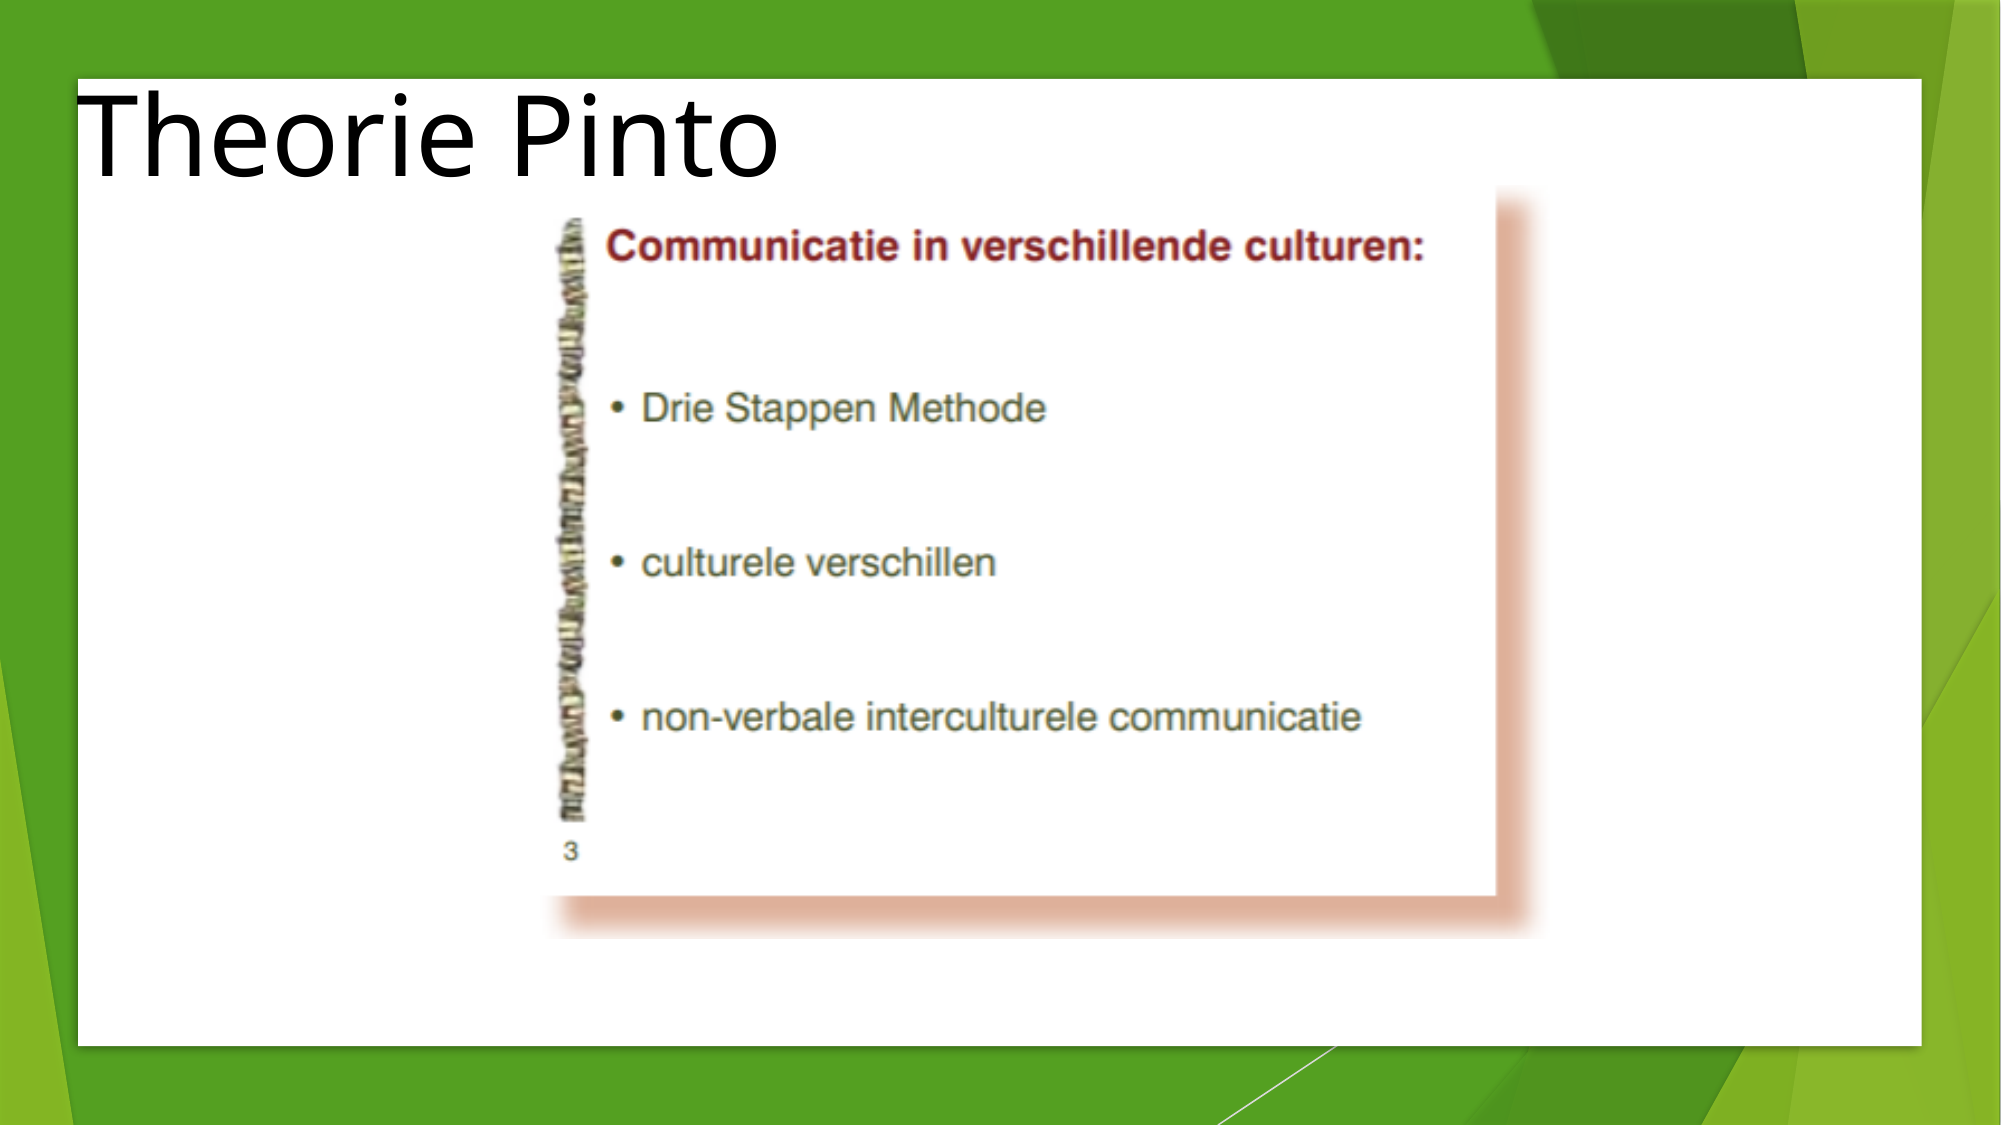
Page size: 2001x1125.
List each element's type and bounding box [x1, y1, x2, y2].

text_box [0, 0, 2000, 1125]
picture [392, 185, 1608, 940]
